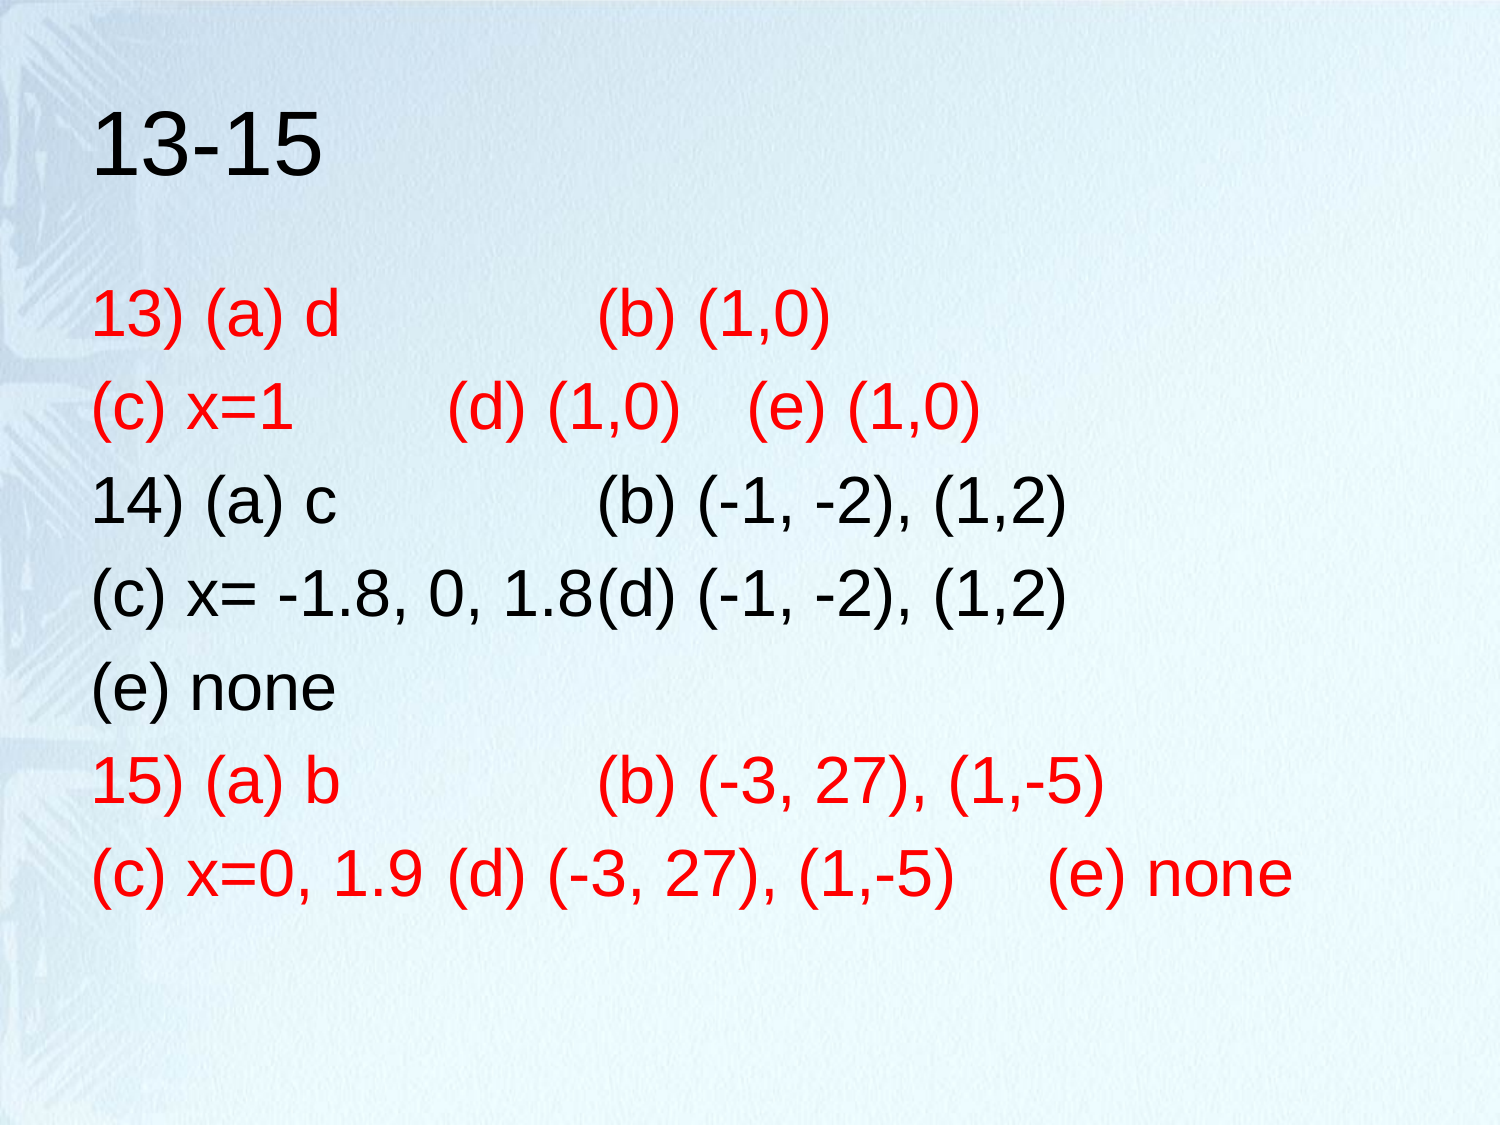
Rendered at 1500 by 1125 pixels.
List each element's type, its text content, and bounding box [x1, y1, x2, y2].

picture [0, 0, 1500, 1125]
list 13) (a) d (b) (1,0) (c) x=1 (d) (1,0) (e) (1,0) 14) (a) c (b) (-1, -2), (1,2) (c) x= -1.8, 0, 1.8 (d) (-1, -2), (1,2) (e) none 15) (a) b (b) (-3, 27), (1,-5) (c) x=0, 1.9 (d) (-3, 27), (1,-5) (e) none [74, 262, 1426, 1006]
title 13-15 [74, 44, 1426, 233]
